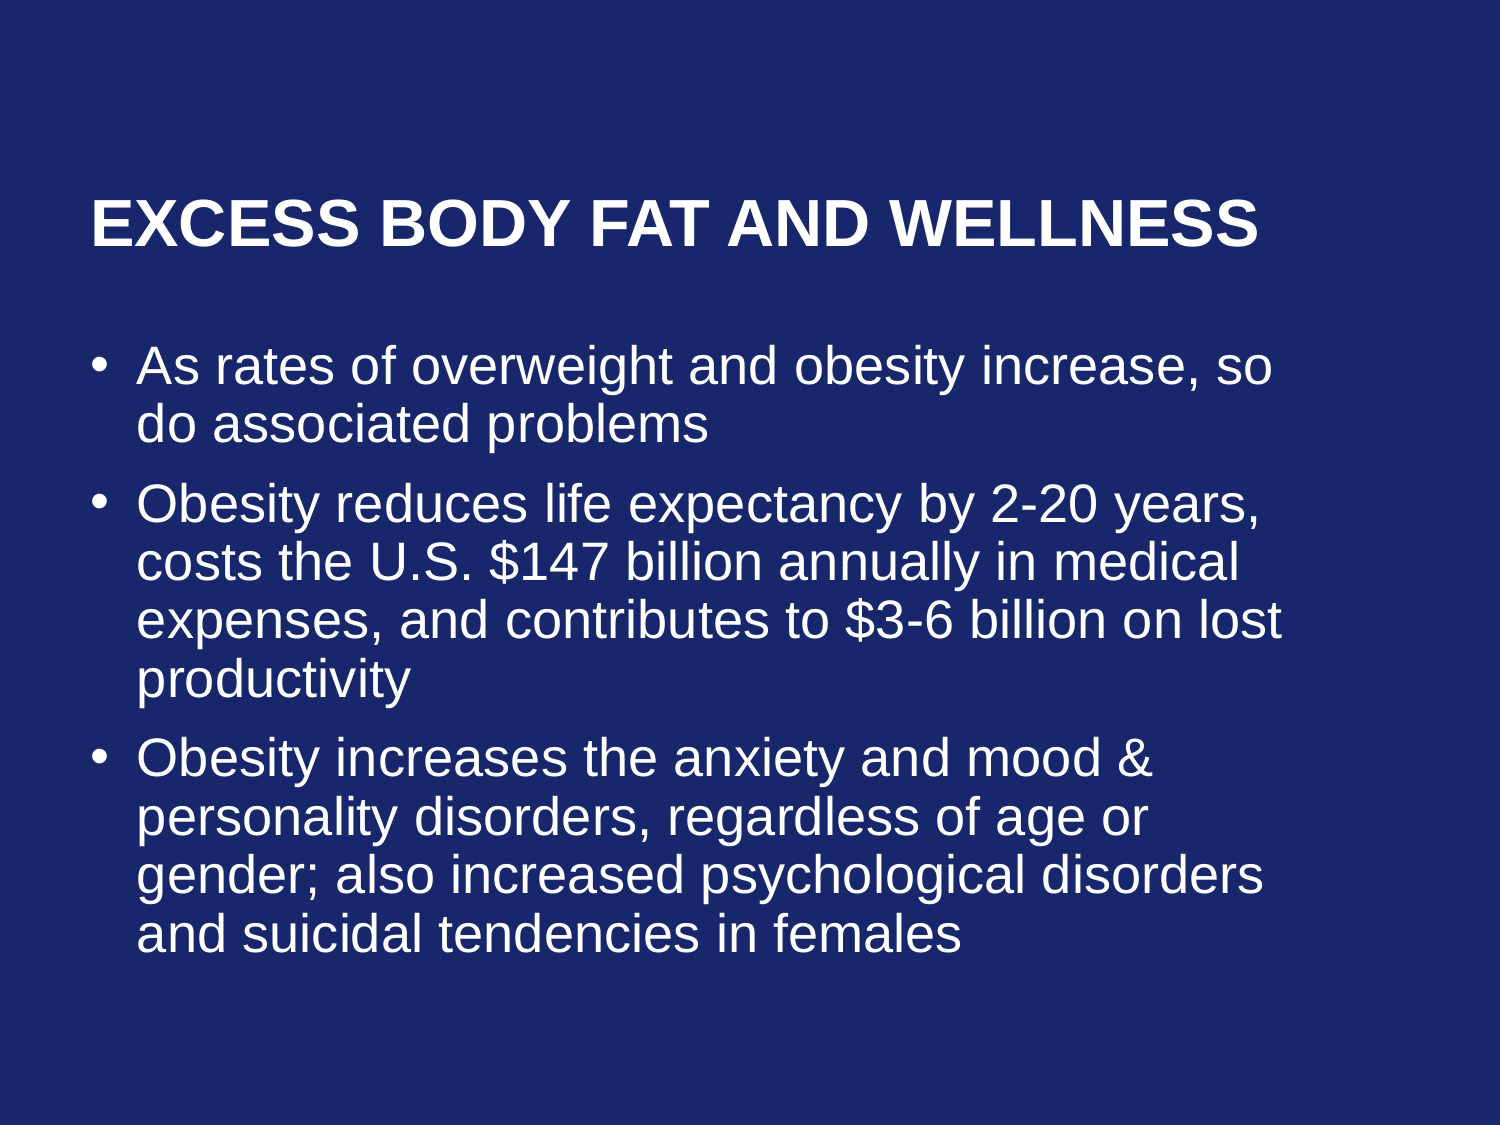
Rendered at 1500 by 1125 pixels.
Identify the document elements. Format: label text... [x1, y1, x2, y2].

title Excess Body Fat and Wellness [75, 99, 1350, 339]
list As rates of overweight and obesity increase, so do associated problems Obesity reduces life expectancy by 2-20 years, costs the U.S. $147 billion annually in medical expenses, and contributes to $3-6 billion on lost productivity Obesity increases the anxiety and mood & personality disorders, regardless of age or gender; also increased psychological disorders and suicidal tendencies in females [75, 351, 1350, 950]
